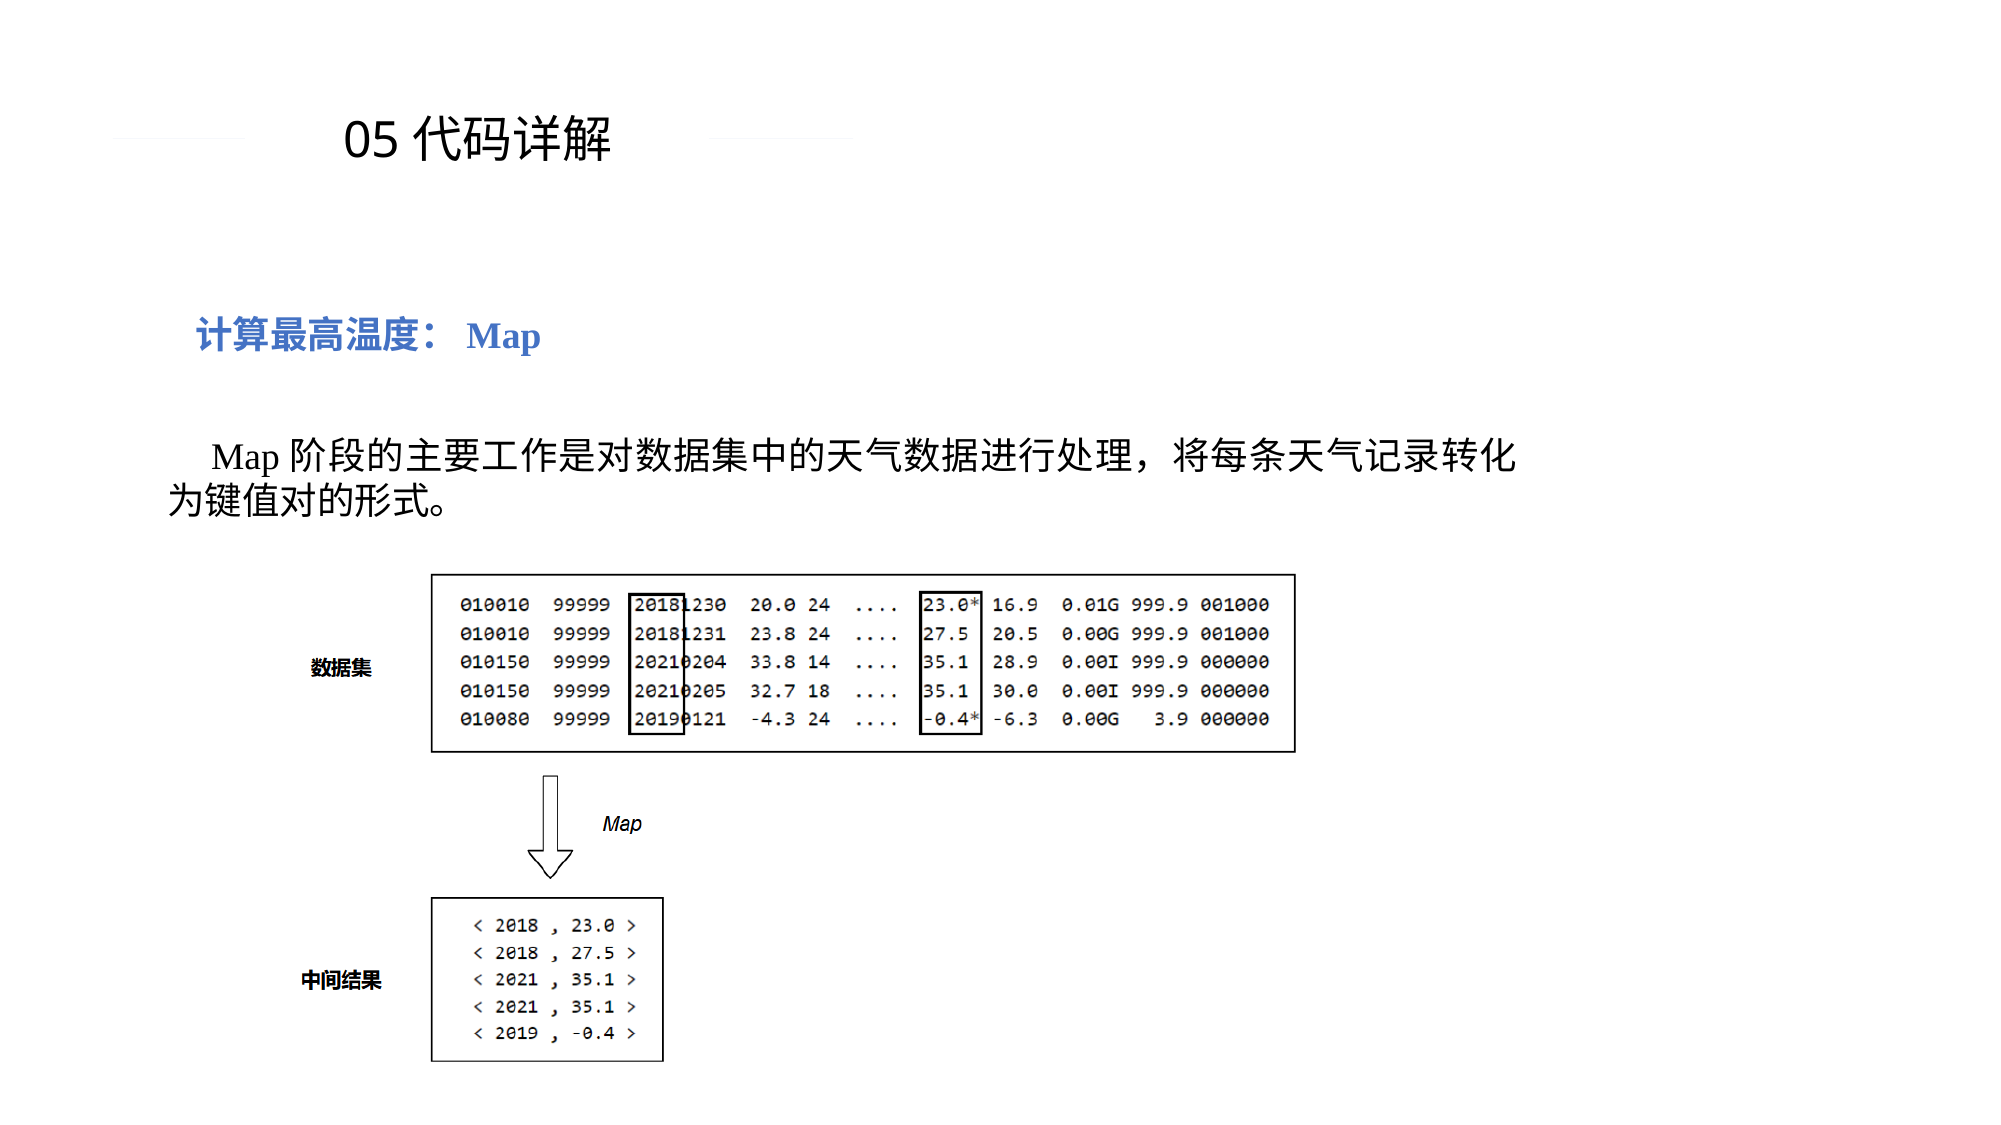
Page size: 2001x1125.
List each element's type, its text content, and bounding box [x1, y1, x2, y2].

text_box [112, 100, 854, 176]
text_box Map阶段的主要工作是对数据集中的天气数据进行处理，将每条天气记录转化为键值对的形式。 [152, 424, 1532, 530]
picture [275, 562, 1319, 1076]
text_box 计算最高温度：Map [136, 303, 1744, 364]
